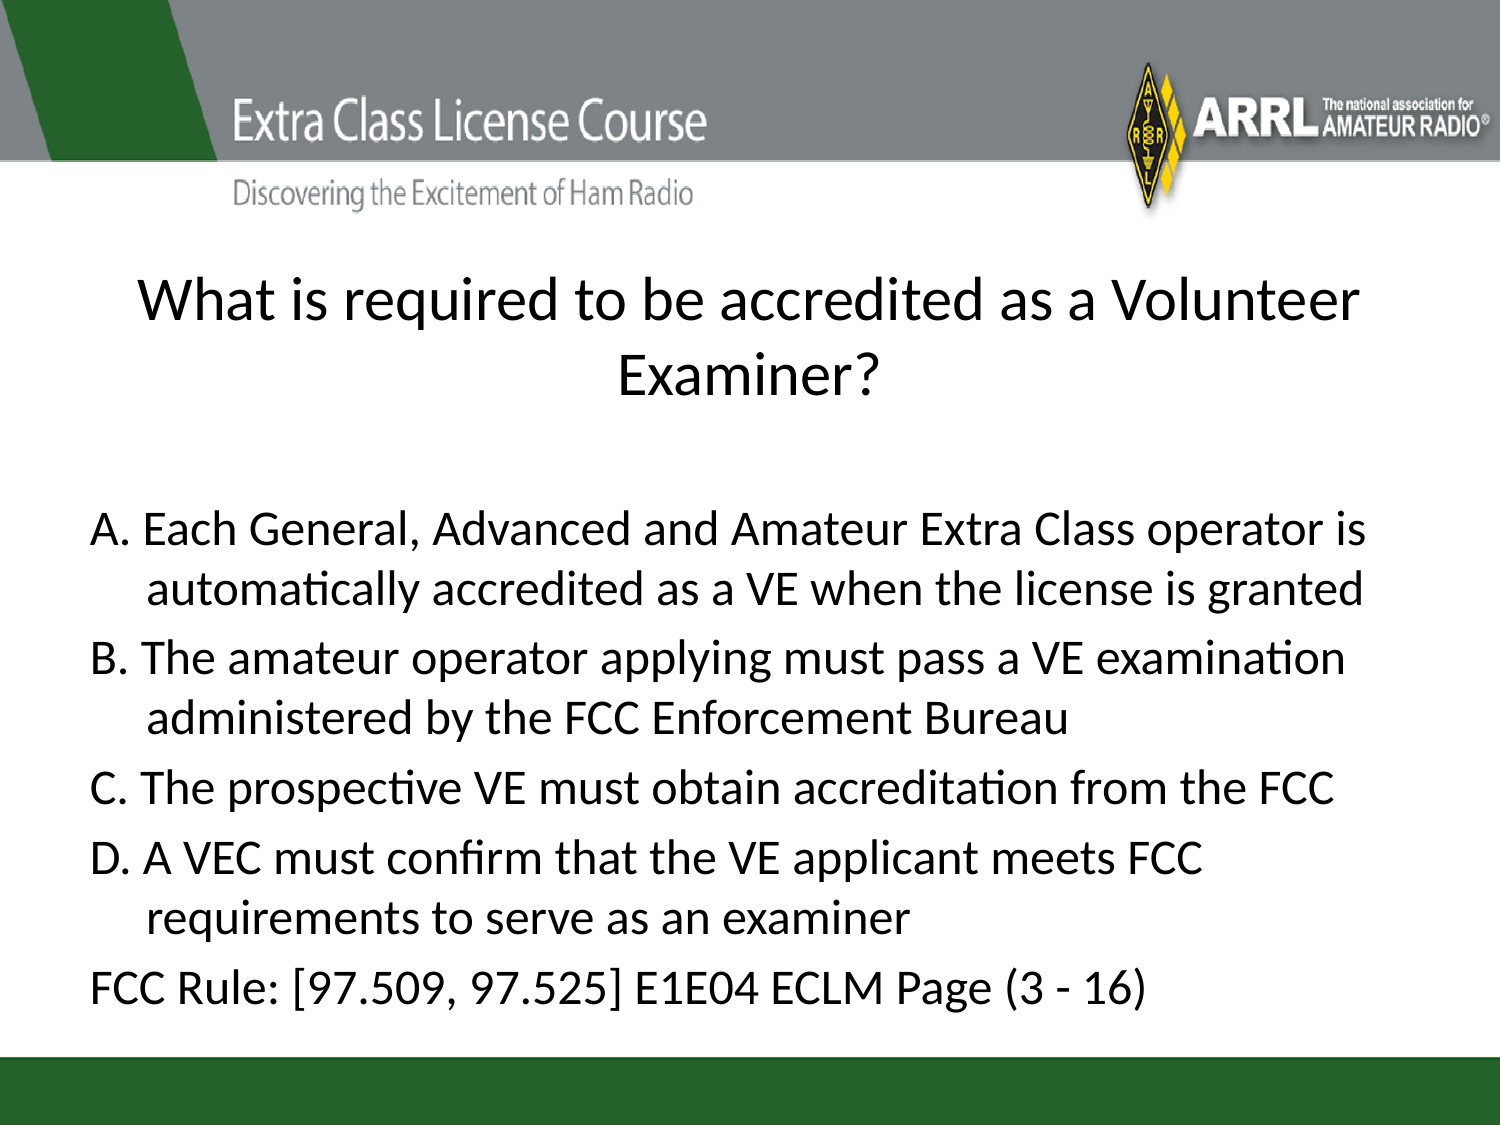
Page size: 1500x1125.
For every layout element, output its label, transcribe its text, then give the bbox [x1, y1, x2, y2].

picture [0, 0, 1500, 1125]
title What is required to be accredited as a Volunteer Examiner? [75, 250, 1425, 437]
list A. Each General, Advanced and Amateur Extra Class operator is automatically accredited as a VE when the license is granted B. The amateur operator applying must pass a VE examination administered by the FCC Enforcement Bureau C. The prospective VE must obtain accreditation from the FCC D. A VEC must confirm that the VE applicant meets FCC requirements to serve as an examiner FCC Rule: [97.509, 97.525] E1E04 ECLM Page (3 - 16) [75, 487, 1425, 1005]
